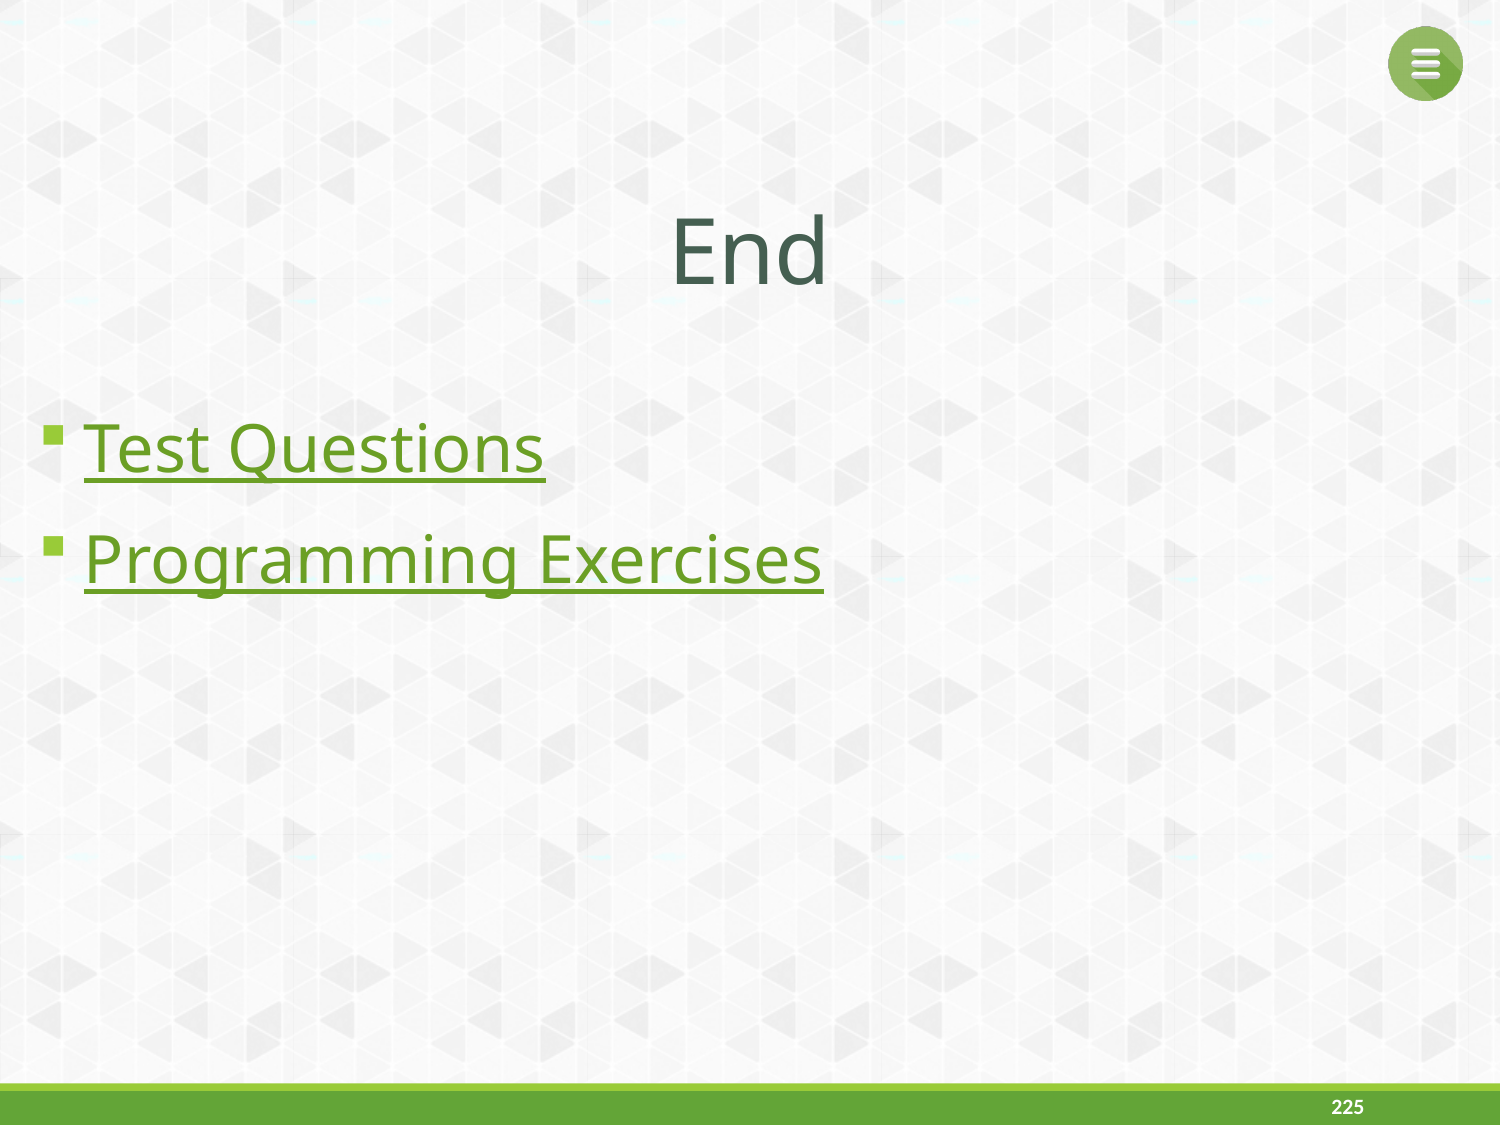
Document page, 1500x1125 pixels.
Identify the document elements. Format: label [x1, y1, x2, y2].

title [23, 112, 1476, 399]
list [23, 399, 1476, 1078]
picture [0, 0, 1500, 1083]
slide_number [1218, 1090, 1380, 1121]
